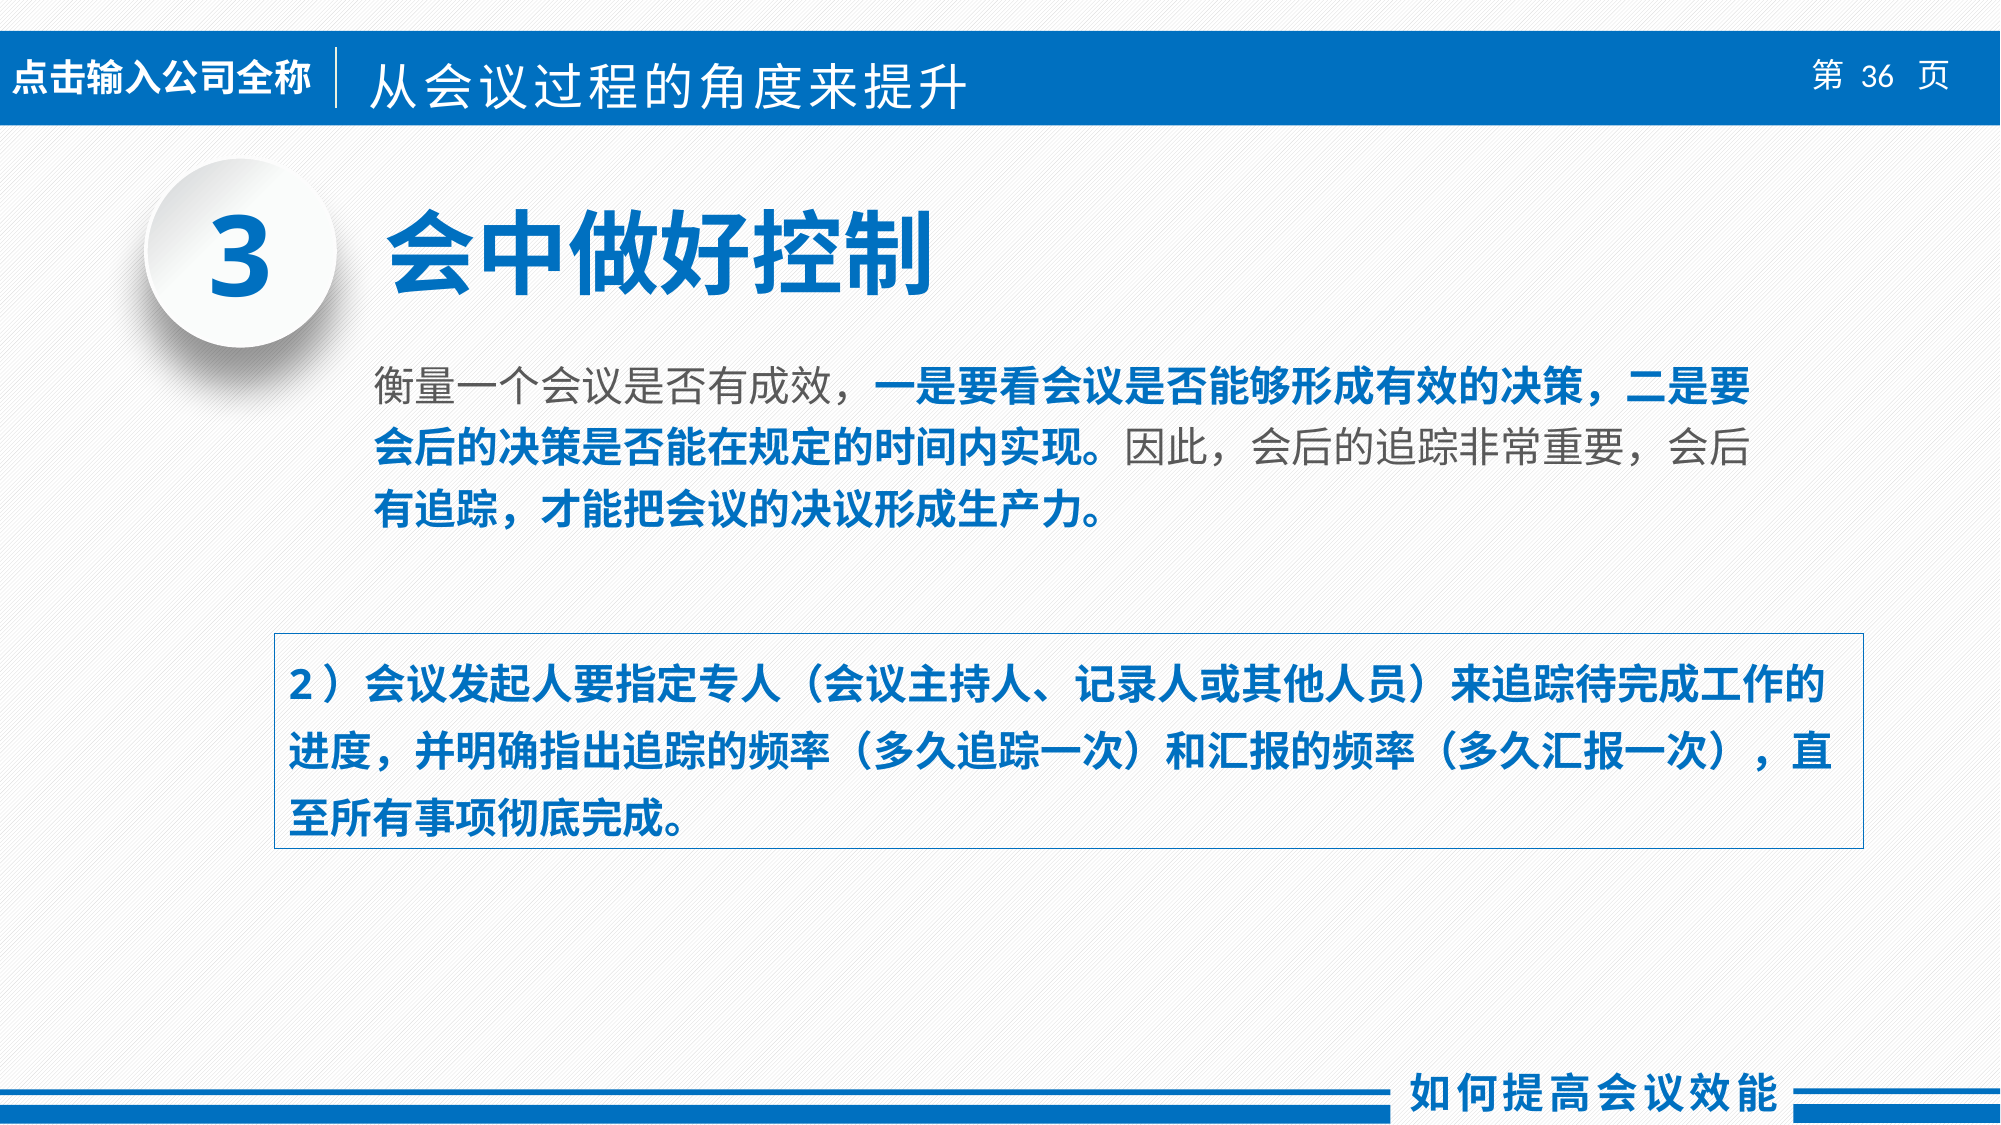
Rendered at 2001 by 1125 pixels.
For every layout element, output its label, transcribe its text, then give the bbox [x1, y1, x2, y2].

text_box 衡量一个会议是否有成效，一是要看会议是否能够形成有效的决策，二是要会后的决策是否能在规定的时间内实现。因此，会后的追踪非常重要，会后有追踪，才能把会议的决议形成生产力。 [358, 340, 1780, 540]
text_box 2）会议发起人要指定专人（会议主持人、记录人或其他人员）来追踪待完成工作的进度，并明确指出追踪的频率（多久追踪一次）和汇报的频率（多久汇报一次），直至所有事项彻底完成。 [274, 633, 1864, 849]
text_box 3 [143, 154, 338, 348]
text_box 会中做好控制 [360, 188, 936, 314]
